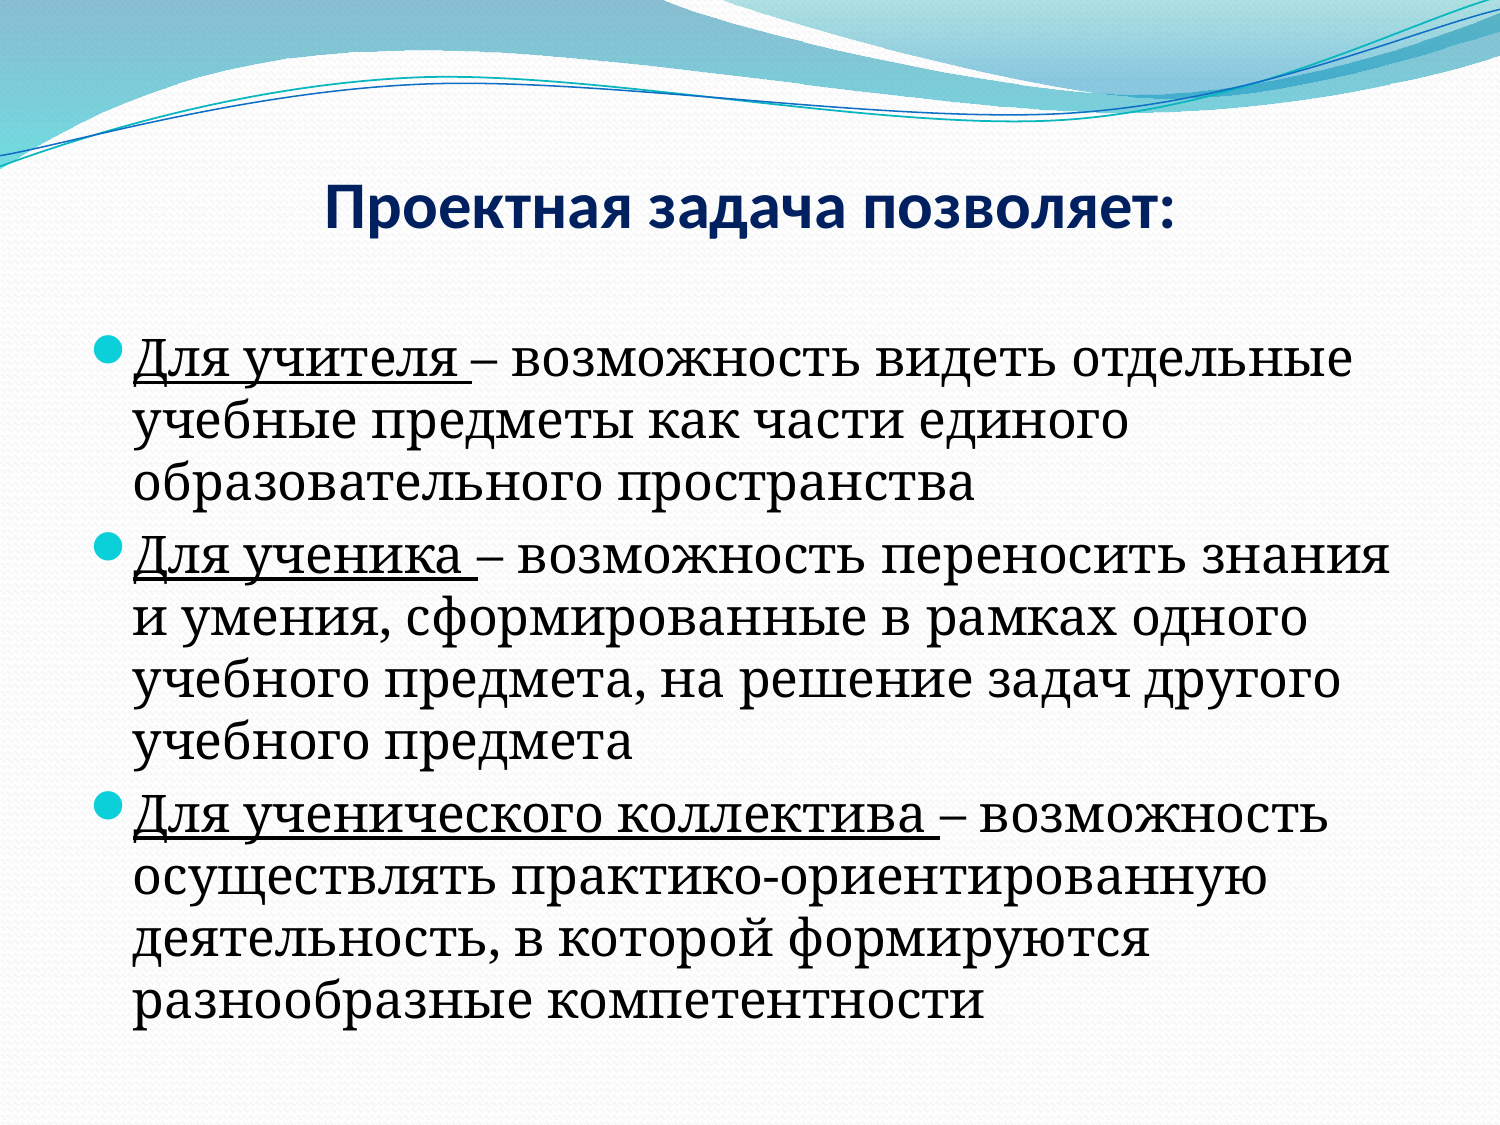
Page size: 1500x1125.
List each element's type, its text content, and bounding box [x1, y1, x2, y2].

list Для учителя – возможность видеть отдельные учебные предметы как части единого образовательного пространства Для ученика – возможность переносить знания и умения, сформированные в рамках одного учебного предмета, на решение задач другого учебного предмета Для ученического коллектива – возможность осуществлять практико-ориентированную деятельность, в которой формируются разнообразные компетентности [75, 317, 1425, 1038]
title Проектная задача позволяет: [76, 54, 1427, 243]
